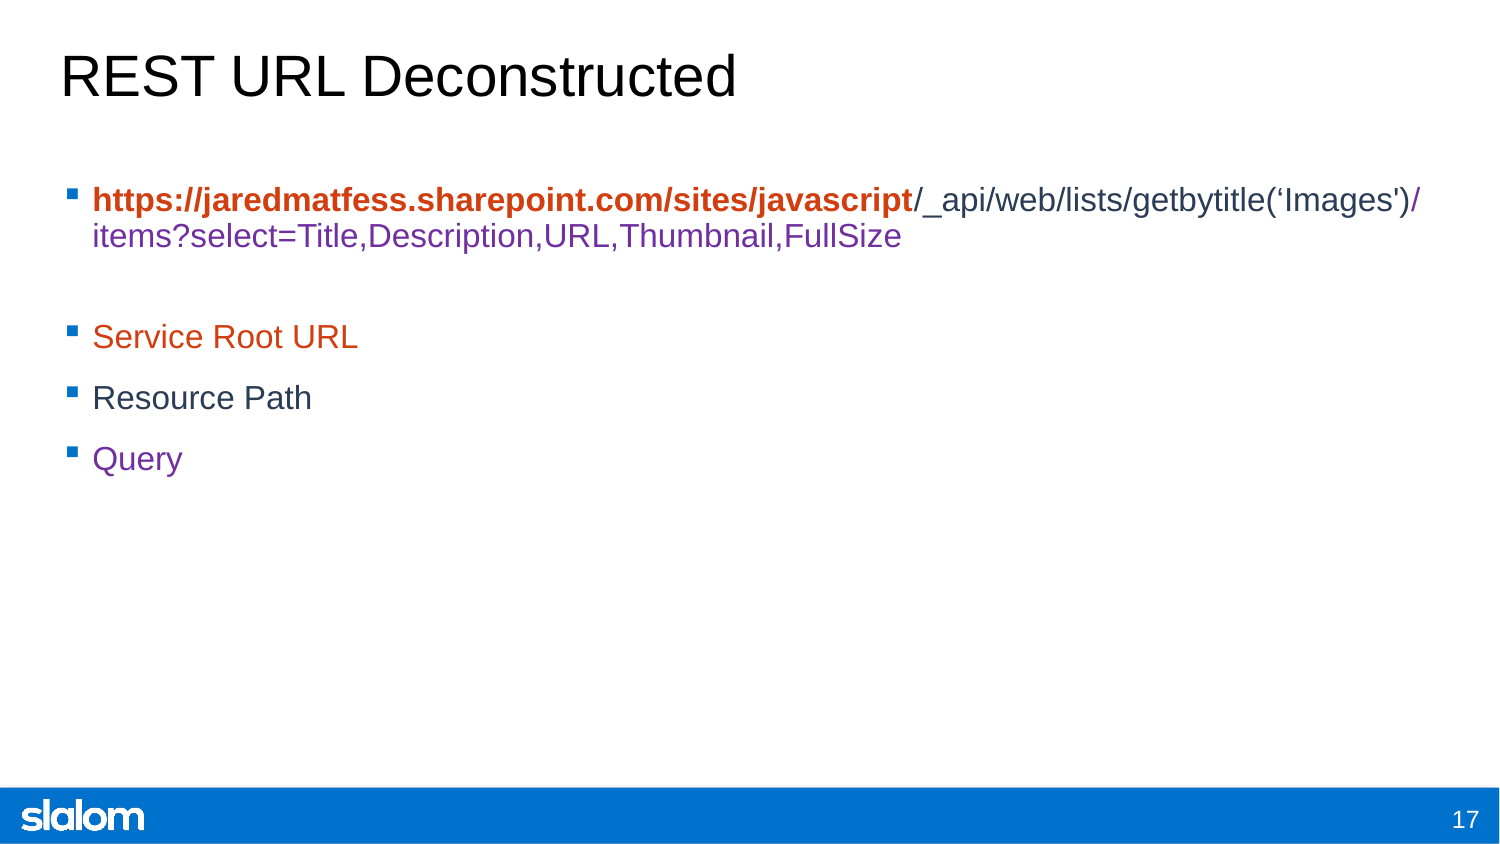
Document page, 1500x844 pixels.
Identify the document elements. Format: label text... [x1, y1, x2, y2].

title REST URL Deconstructed [38, 34, 1463, 118]
slide_number 17 [1144, 806, 1495, 831]
list https://jaredmatfess.sharepoint.com/sites/javascript/_api/web/lists/getbytitle(‘Images')/items?select=Title,Description,URL,Thumbnail,FullSize Service Root URL Resource Path Query [64, 175, 1436, 485]
picture [21, 799, 144, 831]
